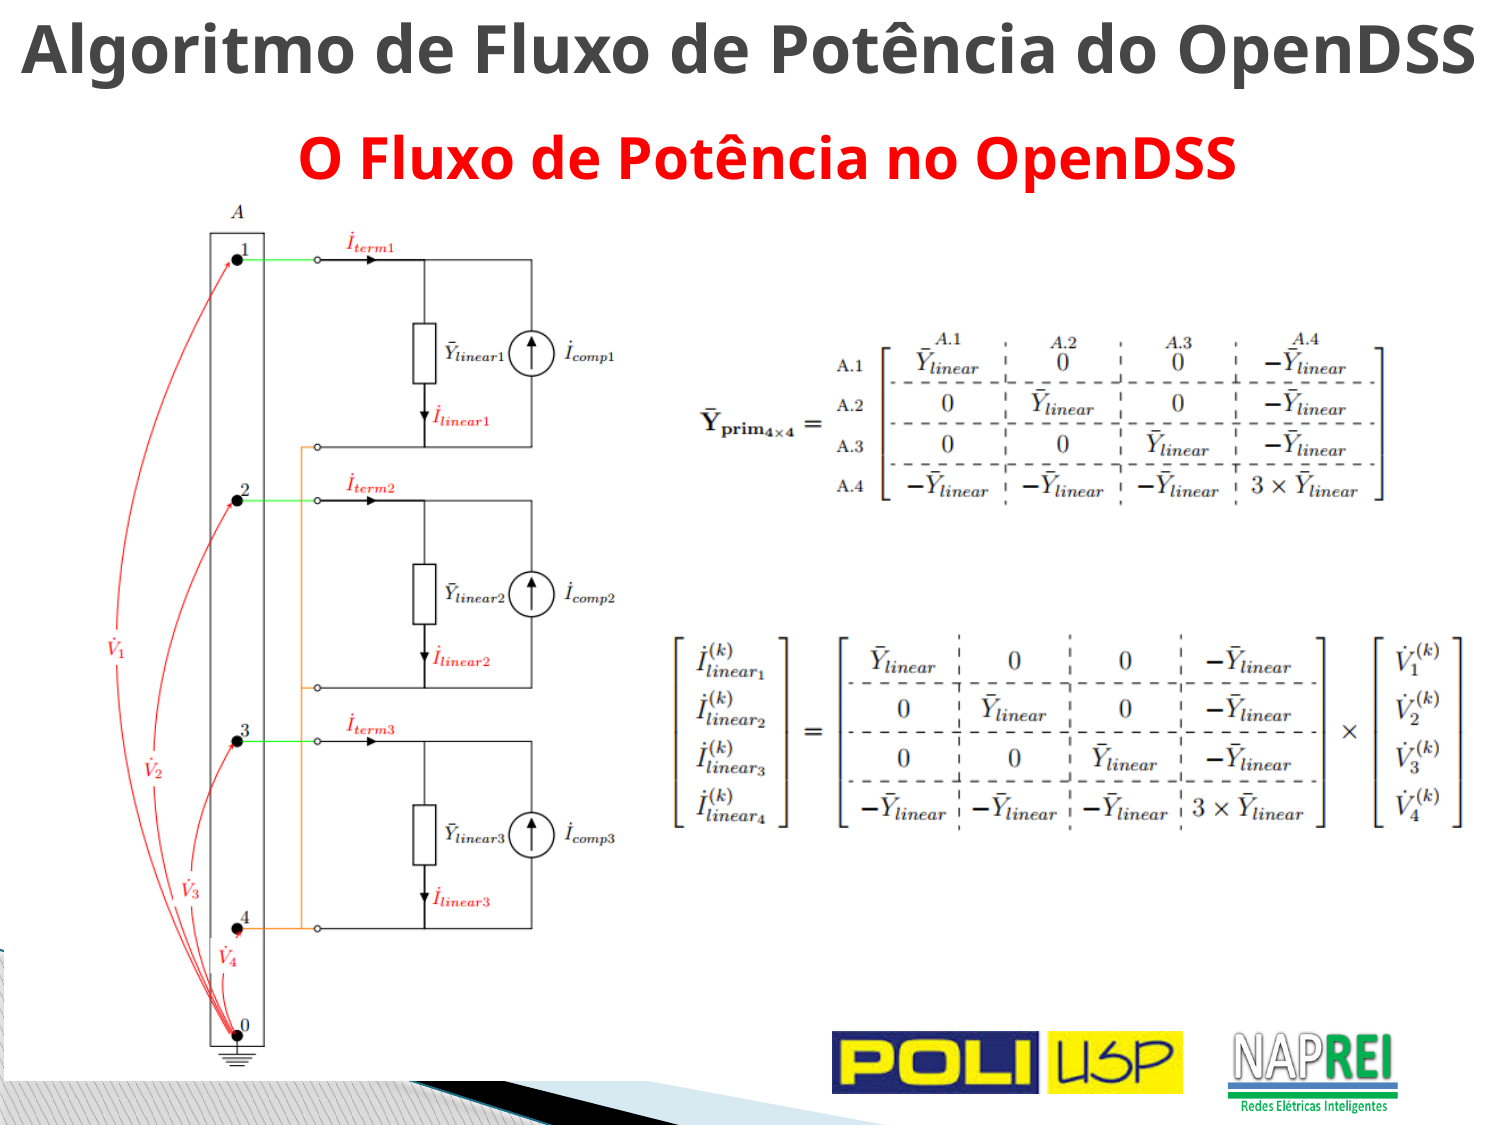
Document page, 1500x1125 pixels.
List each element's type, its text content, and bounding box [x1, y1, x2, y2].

picture [832, 1031, 1183, 1094]
text_box Algoritmo de Fluxo de Potência do OpenDSS [0, 0, 1500, 114]
picture [1222, 1031, 1399, 1114]
text_box O Fluxo de Potência no OpenDSS [17, 114, 1500, 199]
picture [3, 199, 1496, 1082]
